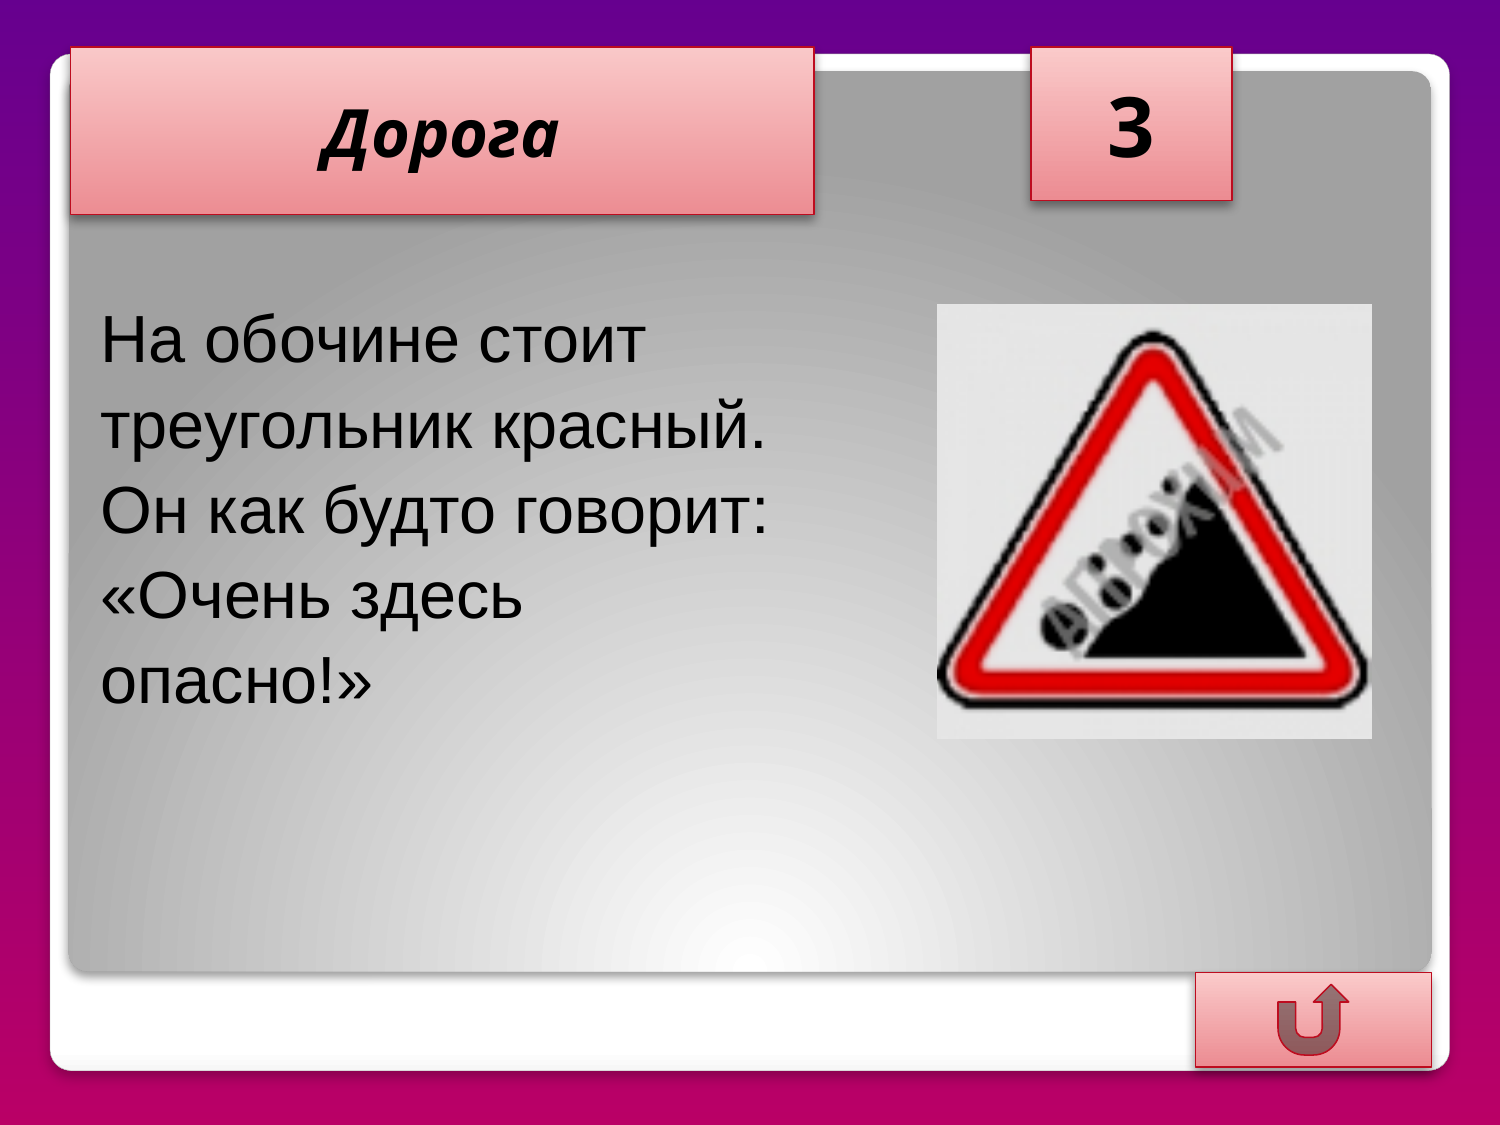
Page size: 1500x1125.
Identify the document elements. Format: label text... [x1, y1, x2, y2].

picture [937, 304, 1372, 739]
text_box 3 [1030, 46, 1233, 201]
list На обочине стоит треугольник красный. Он как будто говорит: «Очень здесь опасно!» [70, 281, 997, 927]
text_box [1195, 972, 1432, 1068]
text_box Дорога [70, 46, 815, 215]
